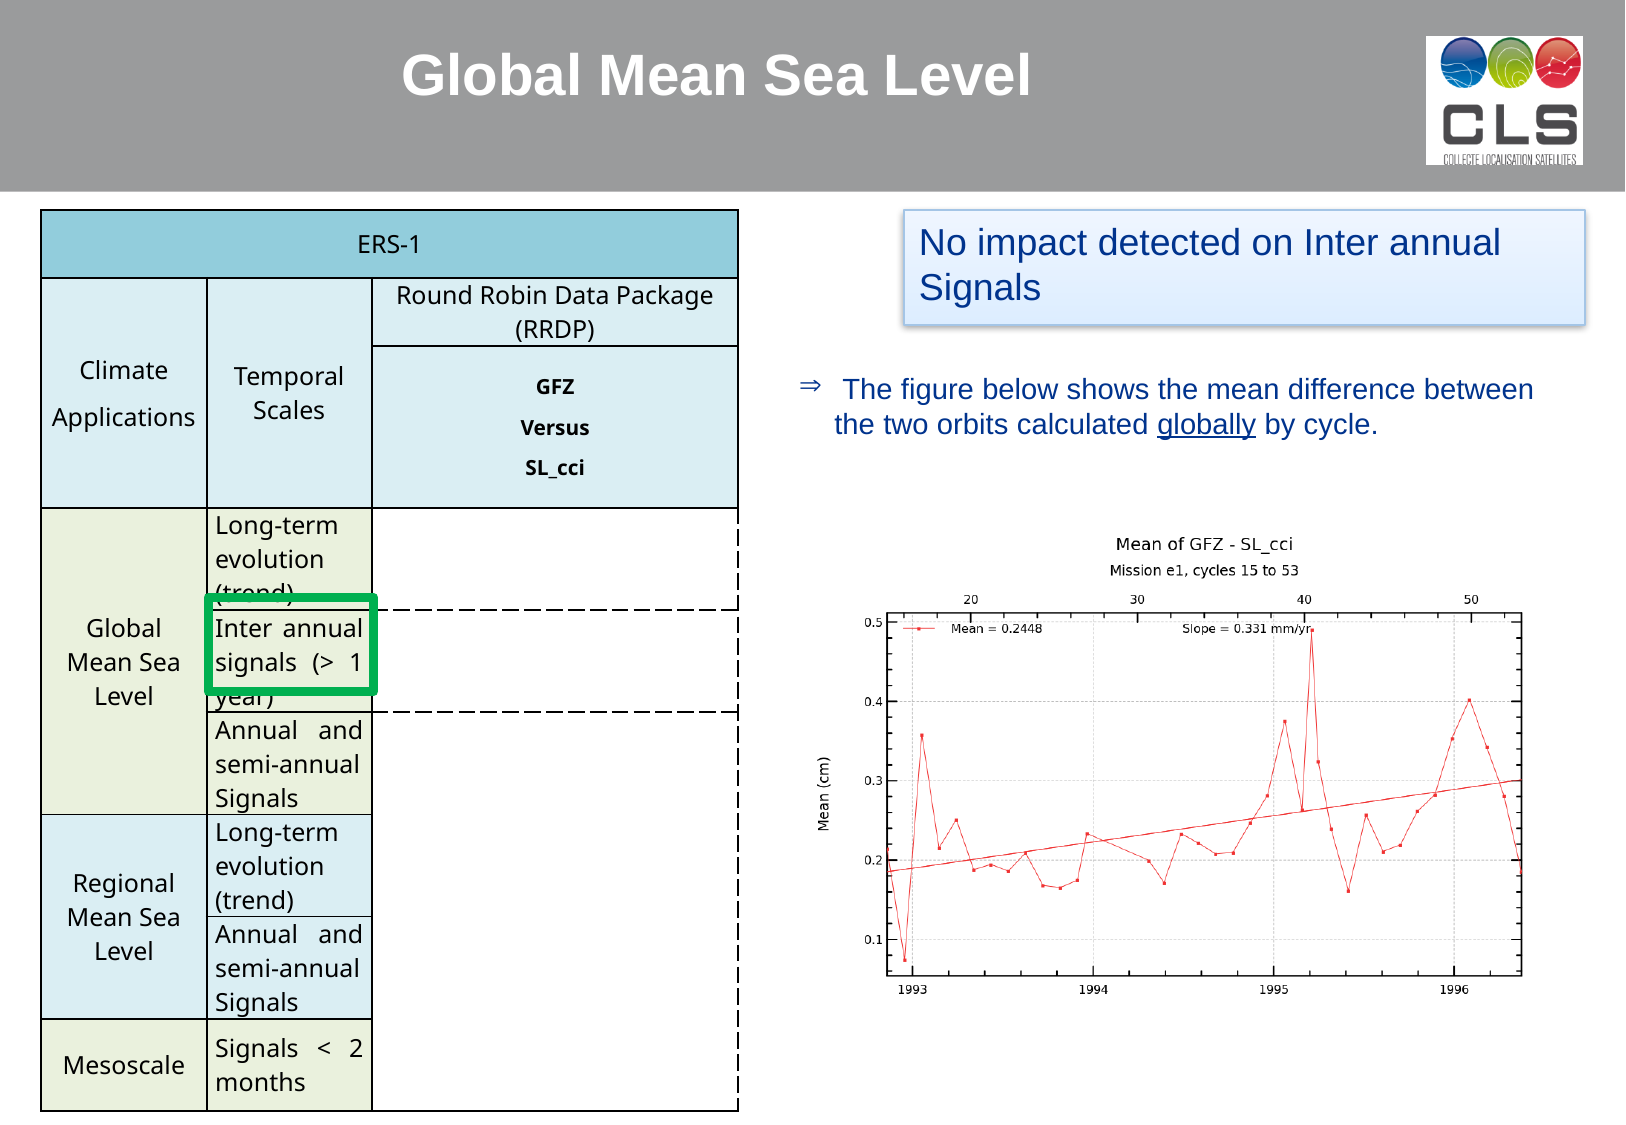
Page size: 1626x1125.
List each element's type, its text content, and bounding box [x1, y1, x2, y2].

table_cell Regional Mean Sea Level [42, 815, 206, 1018]
picture [1426, 36, 1583, 165]
table_cell Climate Applications [42, 279, 206, 507]
table_header ERS-1 [42, 211, 737, 277]
table_cell Mesoscale [42, 1020, 206, 1110]
table_cell Temporal Scales [208, 279, 371, 507]
table_cell GFZ Versus SL_cci [373, 347, 737, 507]
table_cell Signals < 2 months [208, 1020, 371, 1110]
table_cell Long-term evolution (trend) [208, 815, 371, 916]
text_box The figure below shows the mean difference between the two orbits calculated globally by cycle. [784, 362, 1599, 448]
table_cell [373, 610, 738, 712]
table_cell Inter annual signals (> 1 year) [208, 694, 371, 711]
table_cell Round Robin Data Package (RRDP) [373, 279, 737, 345]
table_cell Long-term evolution (trend) [208, 509, 371, 595]
table_cell Annual and semi-annual Signals [208, 713, 371, 814]
table_cell Annual and semi-annual Signals [208, 917, 371, 1018]
table_cell [373, 509, 738, 610]
text_box Global Mean Sea Level [386, 40, 1162, 119]
table_cell Global Mean Sea Level [42, 509, 206, 814]
picture [788, 515, 1548, 1020]
text_box No impact detected on Inter annual Signals [903, 209, 1586, 326]
table_cell [373, 712, 738, 1110]
text_box [206, 595, 376, 694]
